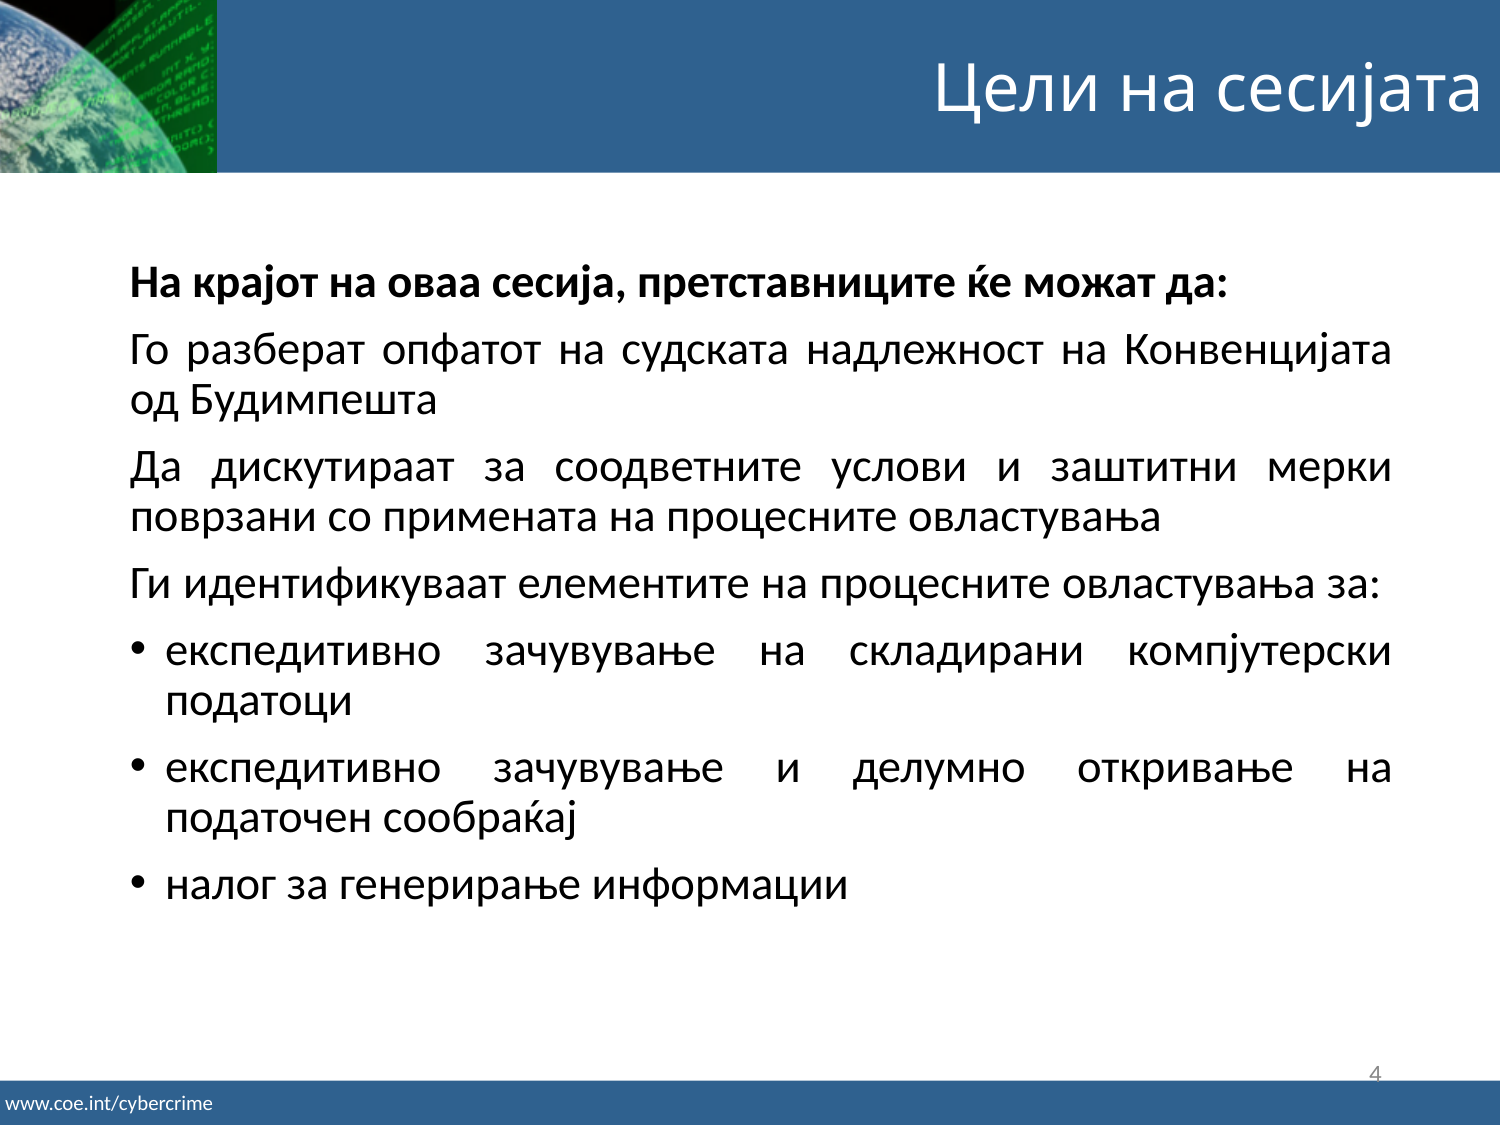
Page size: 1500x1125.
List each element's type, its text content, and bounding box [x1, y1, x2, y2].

list На крајот на оваа сесија, претставниците ќе можат да: Го разберат опфатот на судската надлежност на Конвенцијата од Будимпешта Да дискутираат за соодветните услови и заштитни мерки поврзани со примената на процесните овластувања Ги идентификуваат елементите на процесните овластувања за: експедитивно зачувување на складирани компјутерски податоци експедитивно зачувување и делумно откривање на податочен сообраќај налог за генерирање информации [114, 250, 1409, 964]
picture [0, 0, 217, 173]
list Цели на сесијата [421, 0, 1500, 172]
slide_number 4 [1059, 1042, 1397, 1103]
